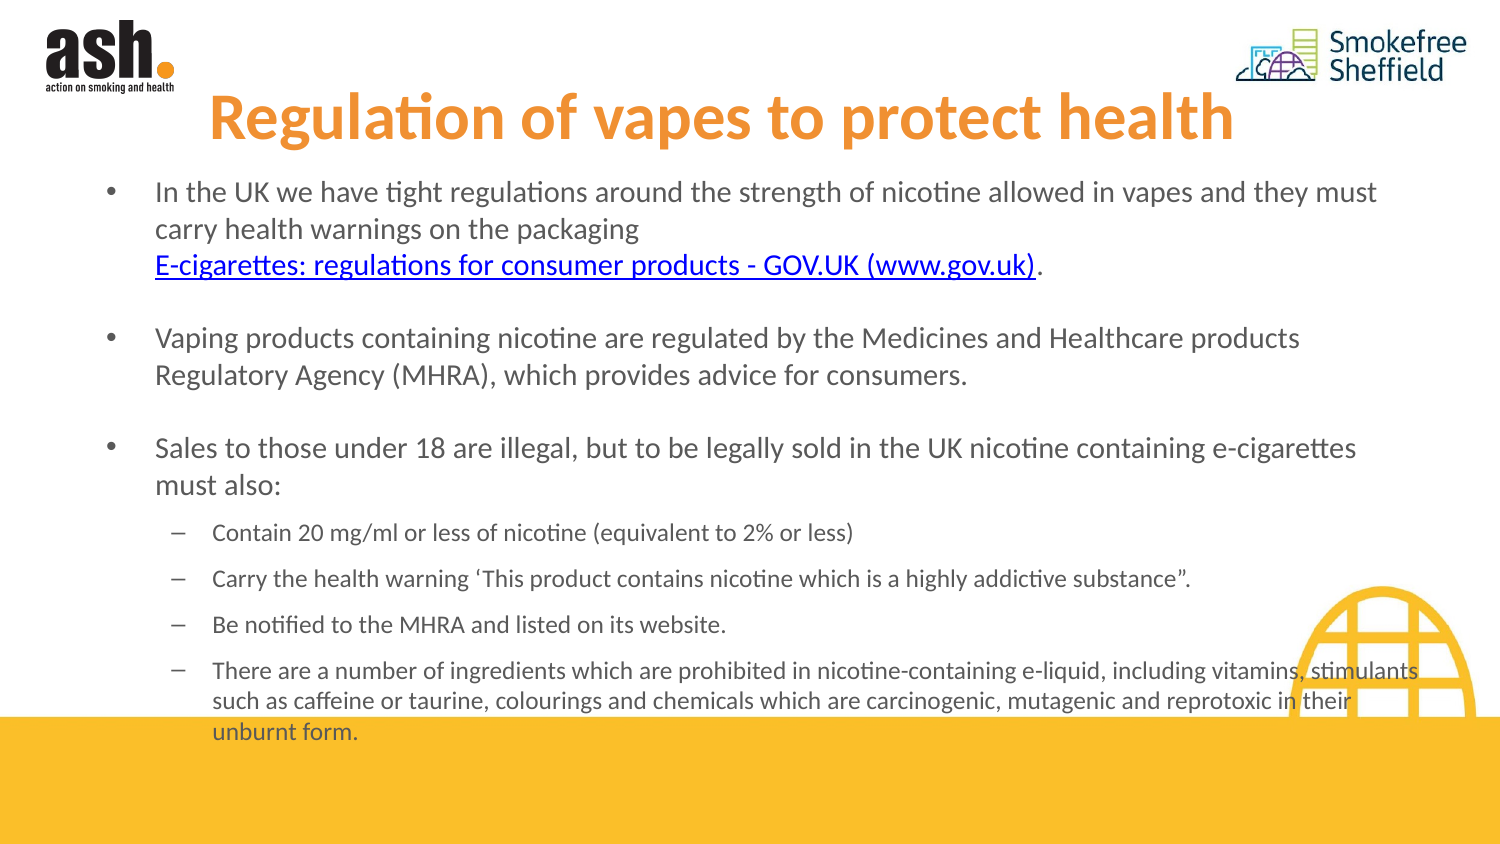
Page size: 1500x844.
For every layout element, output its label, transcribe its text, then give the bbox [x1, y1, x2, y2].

list In the UK we have tight regulations around the strength of nicotine allowed in vapes and they must carry health warnings on the packaging E-cigarettes: regulations for consumer products - GOV.UK (www.gov.uk). Vaping products containing nicotine are regulated by the Medicines and Healthcare products Regulatory Agency (MHRA), which provides advice for consumers. Sales to those under 18 are illegal, but to be legally sold in the UK nicotine containing e-cigarettes must also: Contain 20 mg/ml or less of nicotine (equivalent to 2% or less) Carry the health warning ‘This product contains nicotine which is a highly addictive substance”. Be notified to the MHRA and listed on its website. There are a number of ingredients which are prohibited in nicotine-containing e-liquid, including vitamins, stimulants such as caffeine or taurine, colourings and chemicals which are carcinogenic, mutagenic and reprotoxic in their unburnt form. [91, 164, 1442, 762]
title Regulation of vapes to protect health [135, 42, 1310, 164]
picture [0, 0, 1500, 844]
